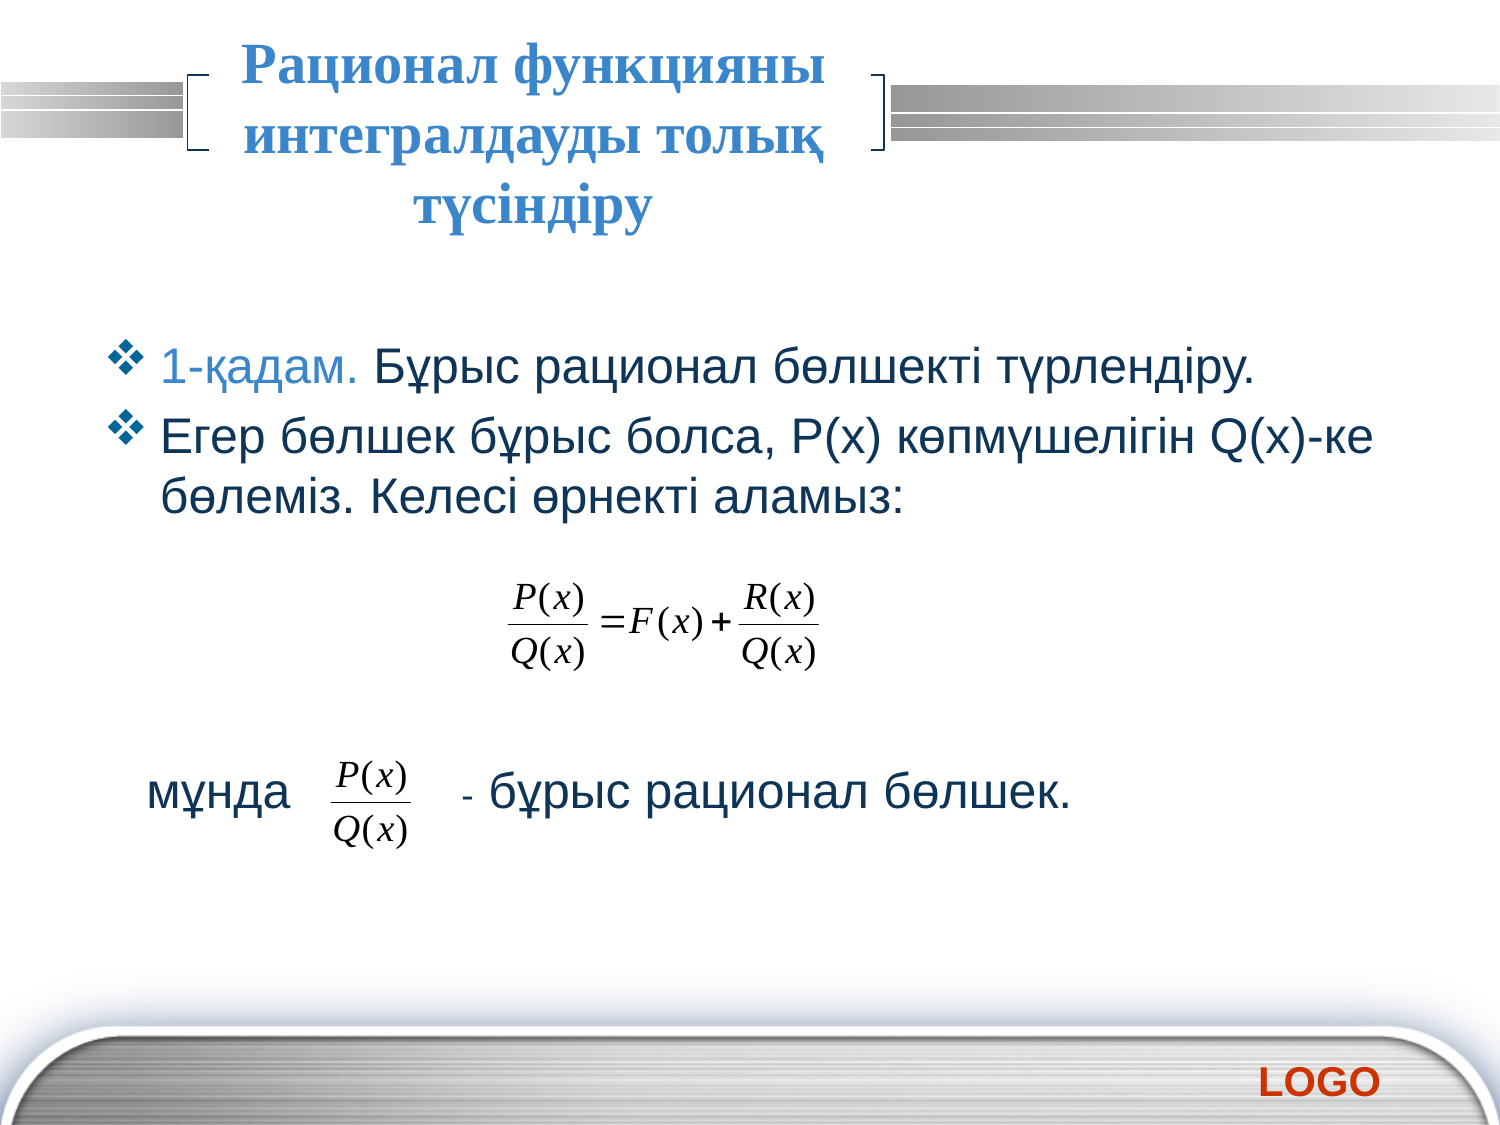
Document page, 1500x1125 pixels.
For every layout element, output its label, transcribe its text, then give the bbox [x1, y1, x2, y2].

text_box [324, 751, 419, 857]
title Рационал функцияны интегралдауды толық түсіндіру [196, 74, 872, 185]
text_box мұнда - бұрыс рационал бөлшек. [131, 751, 322, 827]
text_box мұнда - бұрыс рационал бөлшек. [420, 751, 1102, 827]
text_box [501, 573, 828, 679]
picture [0, 0, 1500, 1125]
list 1-қадам. Бұрыс рационал бөлшекті түрлендіру. Егер бөлшек бұрыс болса, P(x) көпмүшелігін Q(x)-ке бөлеміз. Келесі өрнекті аламыз: [88, 326, 1439, 999]
